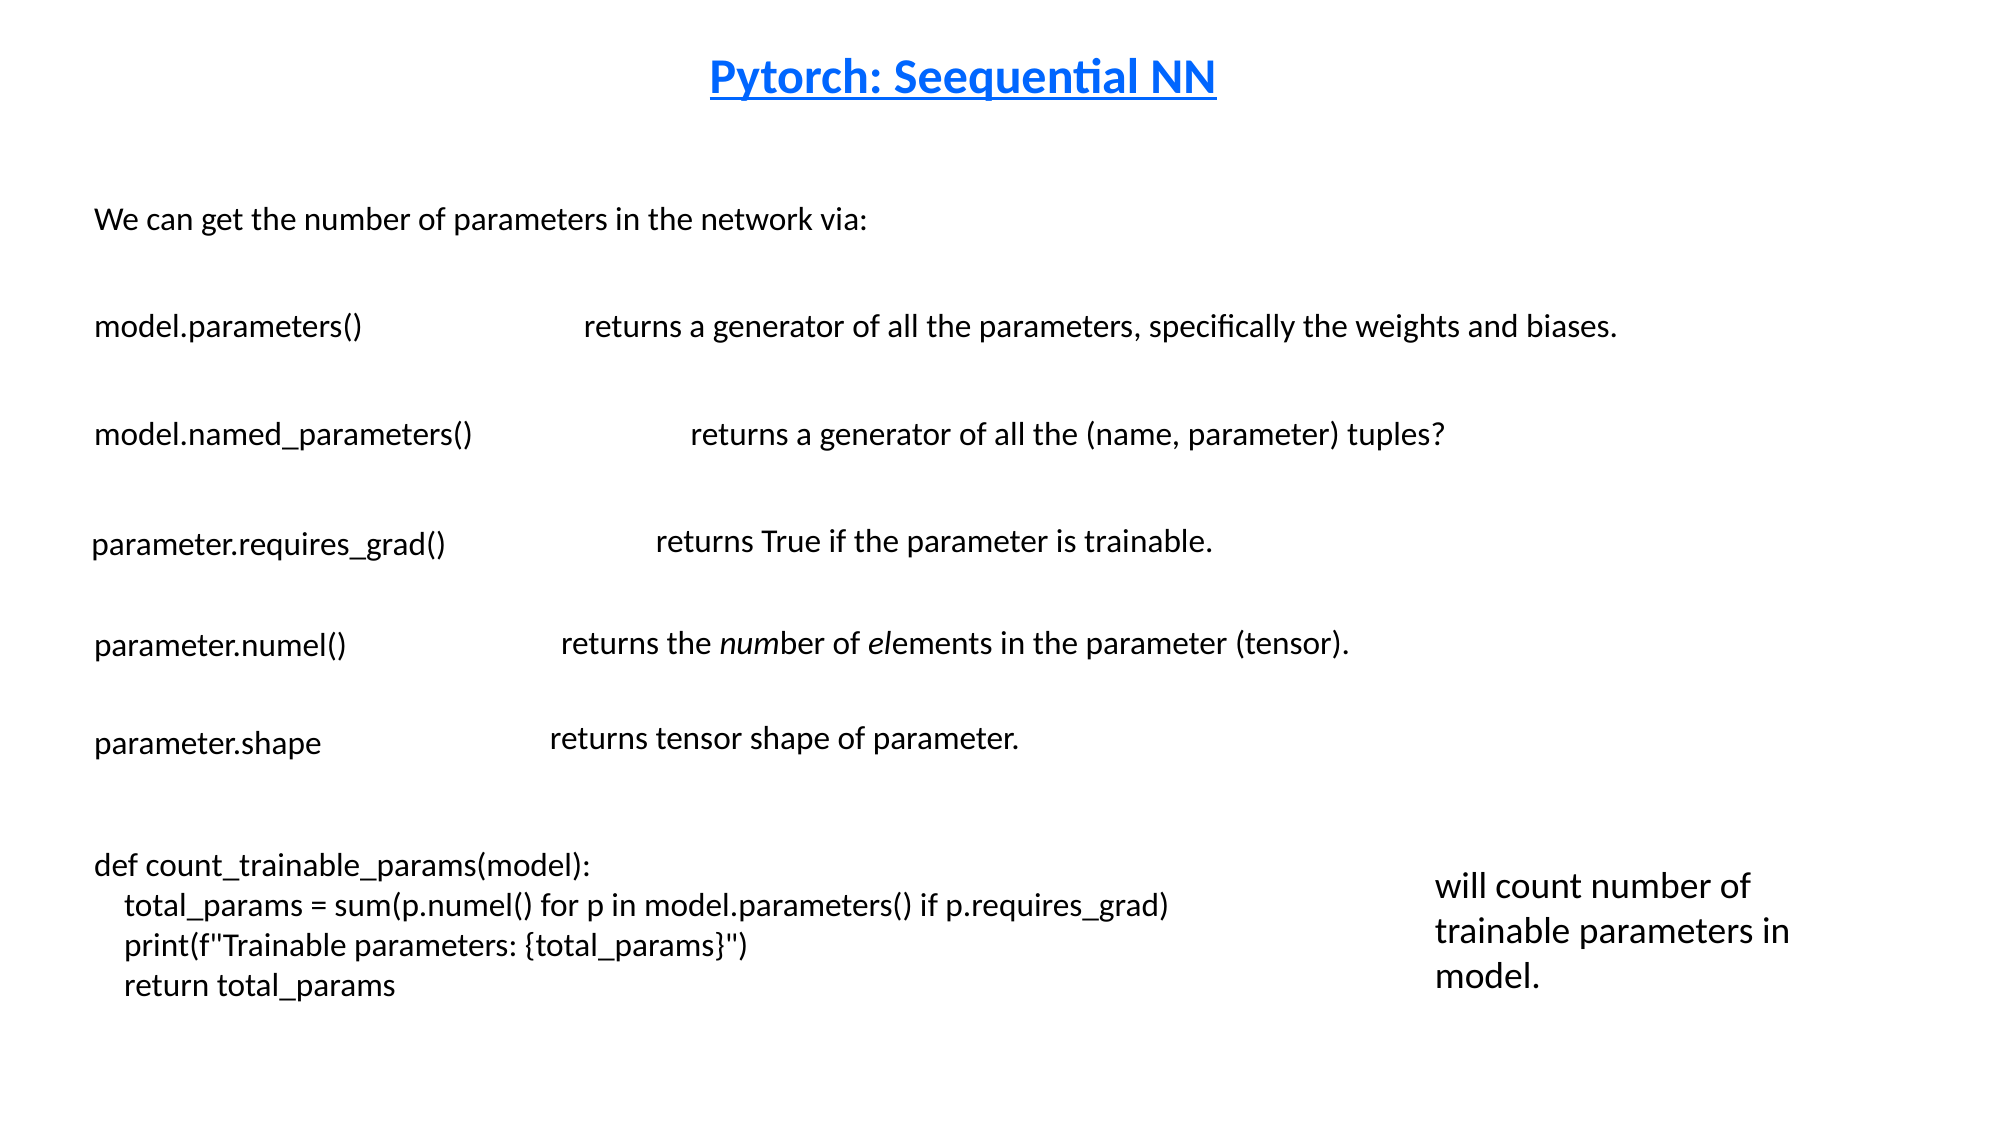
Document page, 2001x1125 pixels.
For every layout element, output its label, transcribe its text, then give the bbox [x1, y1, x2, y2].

text_box returns tensor shape of parameter. [535, 708, 1259, 764]
text_box returns True if the parameter is trainable. [641, 511, 1320, 567]
text_box will count number of trainable parameters in model. [1419, 853, 1860, 1004]
text_box returns a generator of all the parameters, specifically the weights and biases. [569, 296, 1839, 352]
text_box parameter.numel() [79, 615, 369, 671]
text_box parameter.shape [79, 713, 344, 769]
text_box def count_trainable_params(model): total_params = sum(p.numel() for p in model.parameters() if p.requires_grad) print(f"Trainable parameters: {total_params}") return total_params [79, 835, 1362, 1011]
text_box We can get the number of parameters in the network via: [79, 189, 935, 245]
text_box model.parameters() [79, 296, 400, 352]
text_box returns a generator of all the (name, parameter) tuples? [675, 404, 1829, 460]
text_box returns the number of elements in the parameter (tensor). [546, 613, 1527, 669]
text_box Pytorch: Seequential NN [694, 35, 1232, 111]
text_box model.named_parameters() [79, 404, 502, 460]
text_box parameter.requires_grad() [76, 514, 471, 570]
